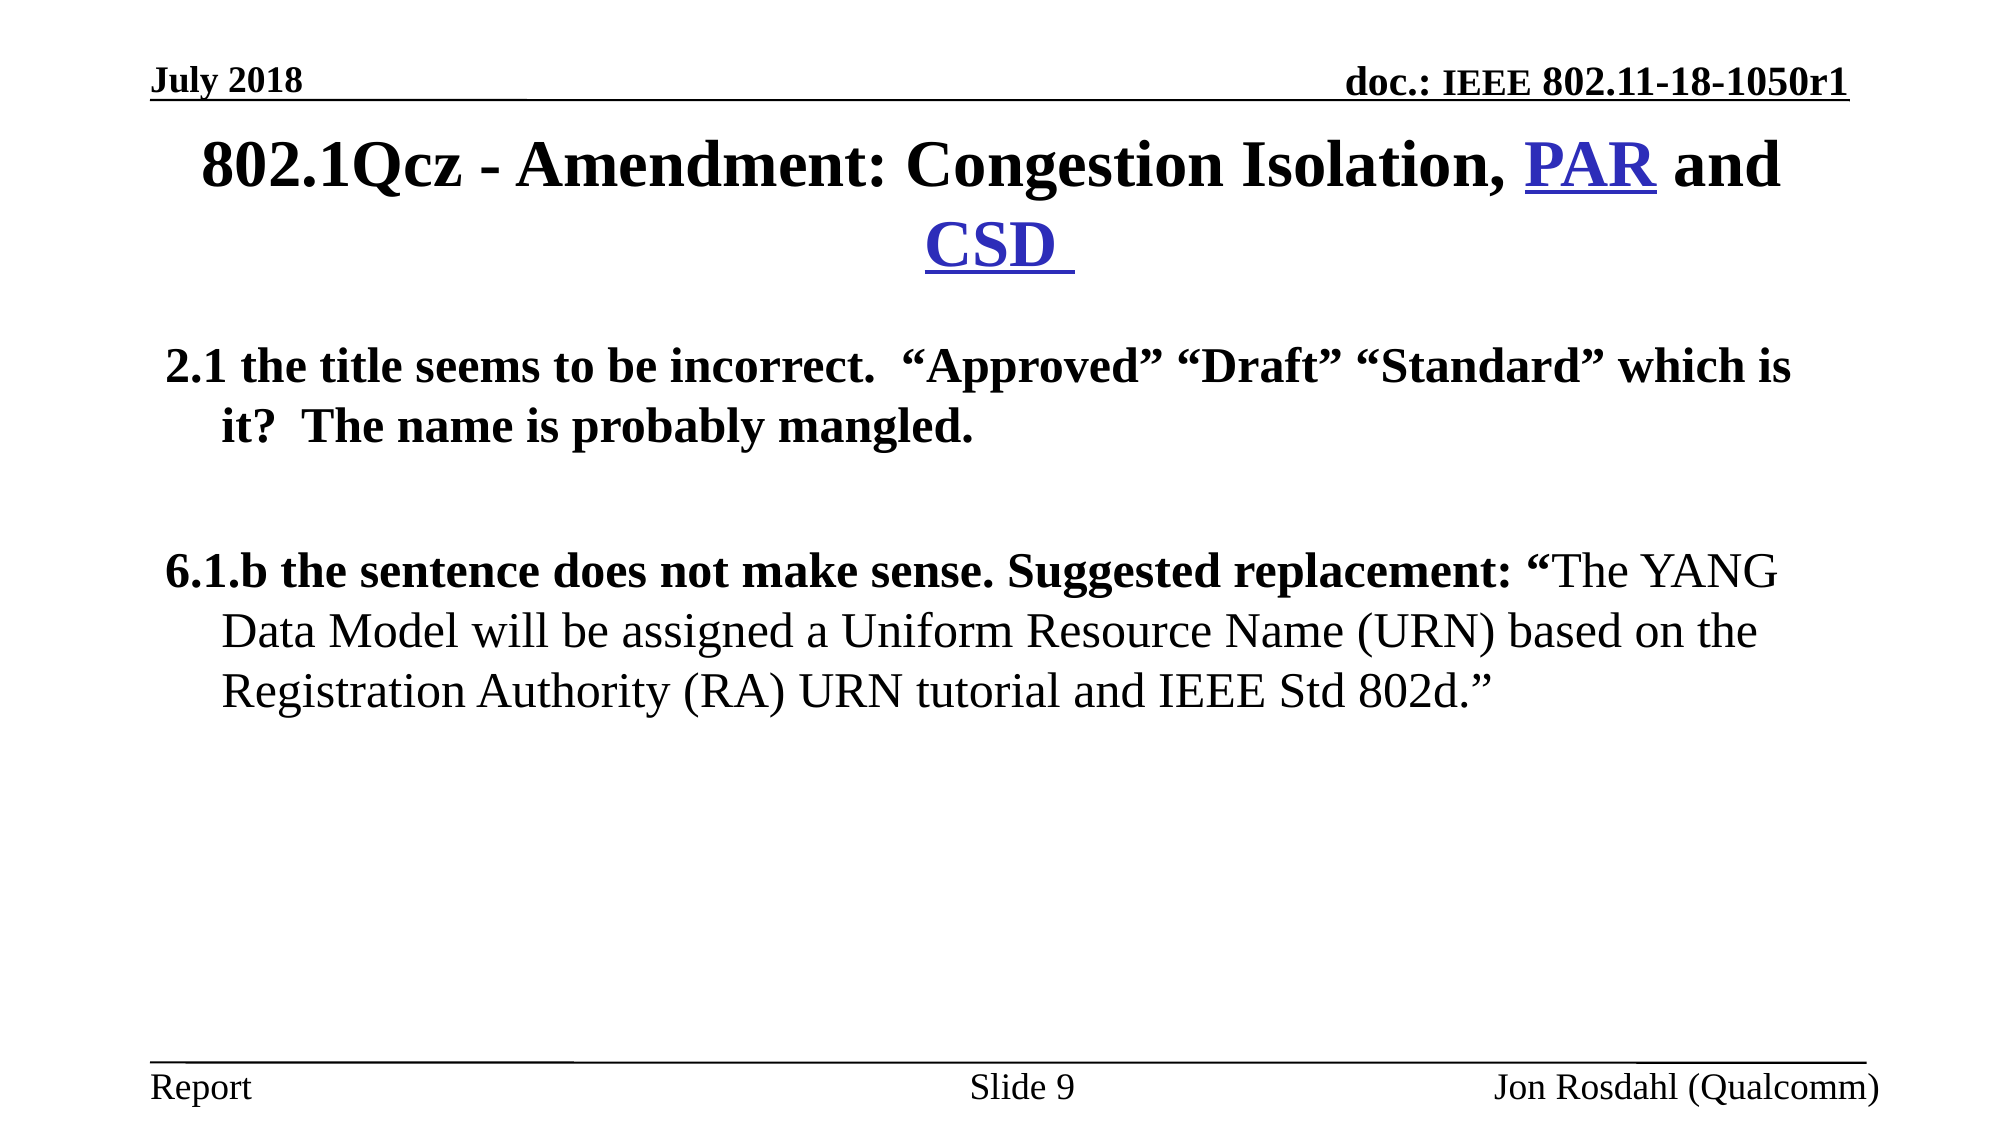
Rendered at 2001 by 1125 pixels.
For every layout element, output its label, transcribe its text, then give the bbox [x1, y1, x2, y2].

slide_number Slide 9 [950, 1061, 1095, 1125]
footer Jon Rosdahl (Qualcomm) [1436, 1061, 1881, 1108]
title 802.1Qcz - Amendment: Congestion Isolation, PAR and CSD [149, 112, 1850, 288]
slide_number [149, 49, 431, 100]
list 2.1 the title seems to be incorrect. “Approved” “Draft” “Standard” which is it? The name is probably mangled. 6.1.b the sentence does not make sense. Suggested replacement: “The YANG Data Model will be assigned a Uniform Resource Name (URN) based on the Registration Authority (RA) URN tutorial and IEEE Std 802d.” [149, 324, 1850, 1000]
